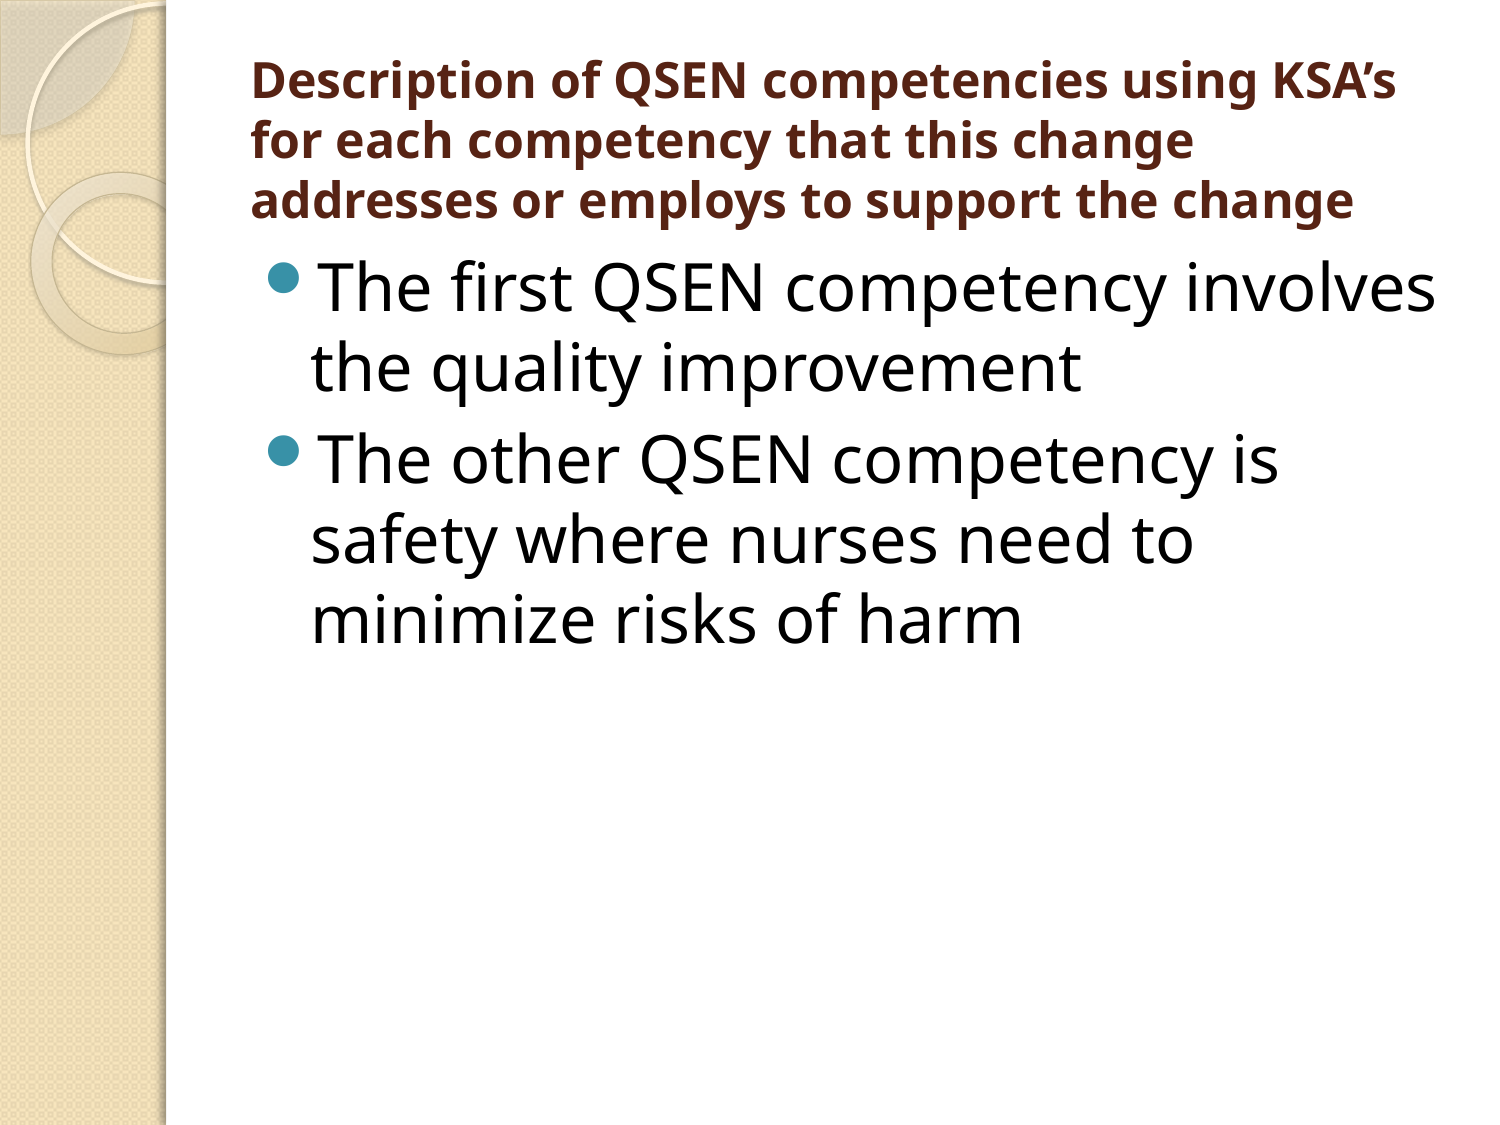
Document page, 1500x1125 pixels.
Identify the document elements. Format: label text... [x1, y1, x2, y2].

title Description of QSEN competencies using KSA’s for each competency that this change addresses or employs to support the change [235, 45, 1466, 233]
list The first QSEN competency involves the quality improvement The other QSEN competency is safety where nurses need to minimize risks of harm [235, 237, 1466, 1025]
